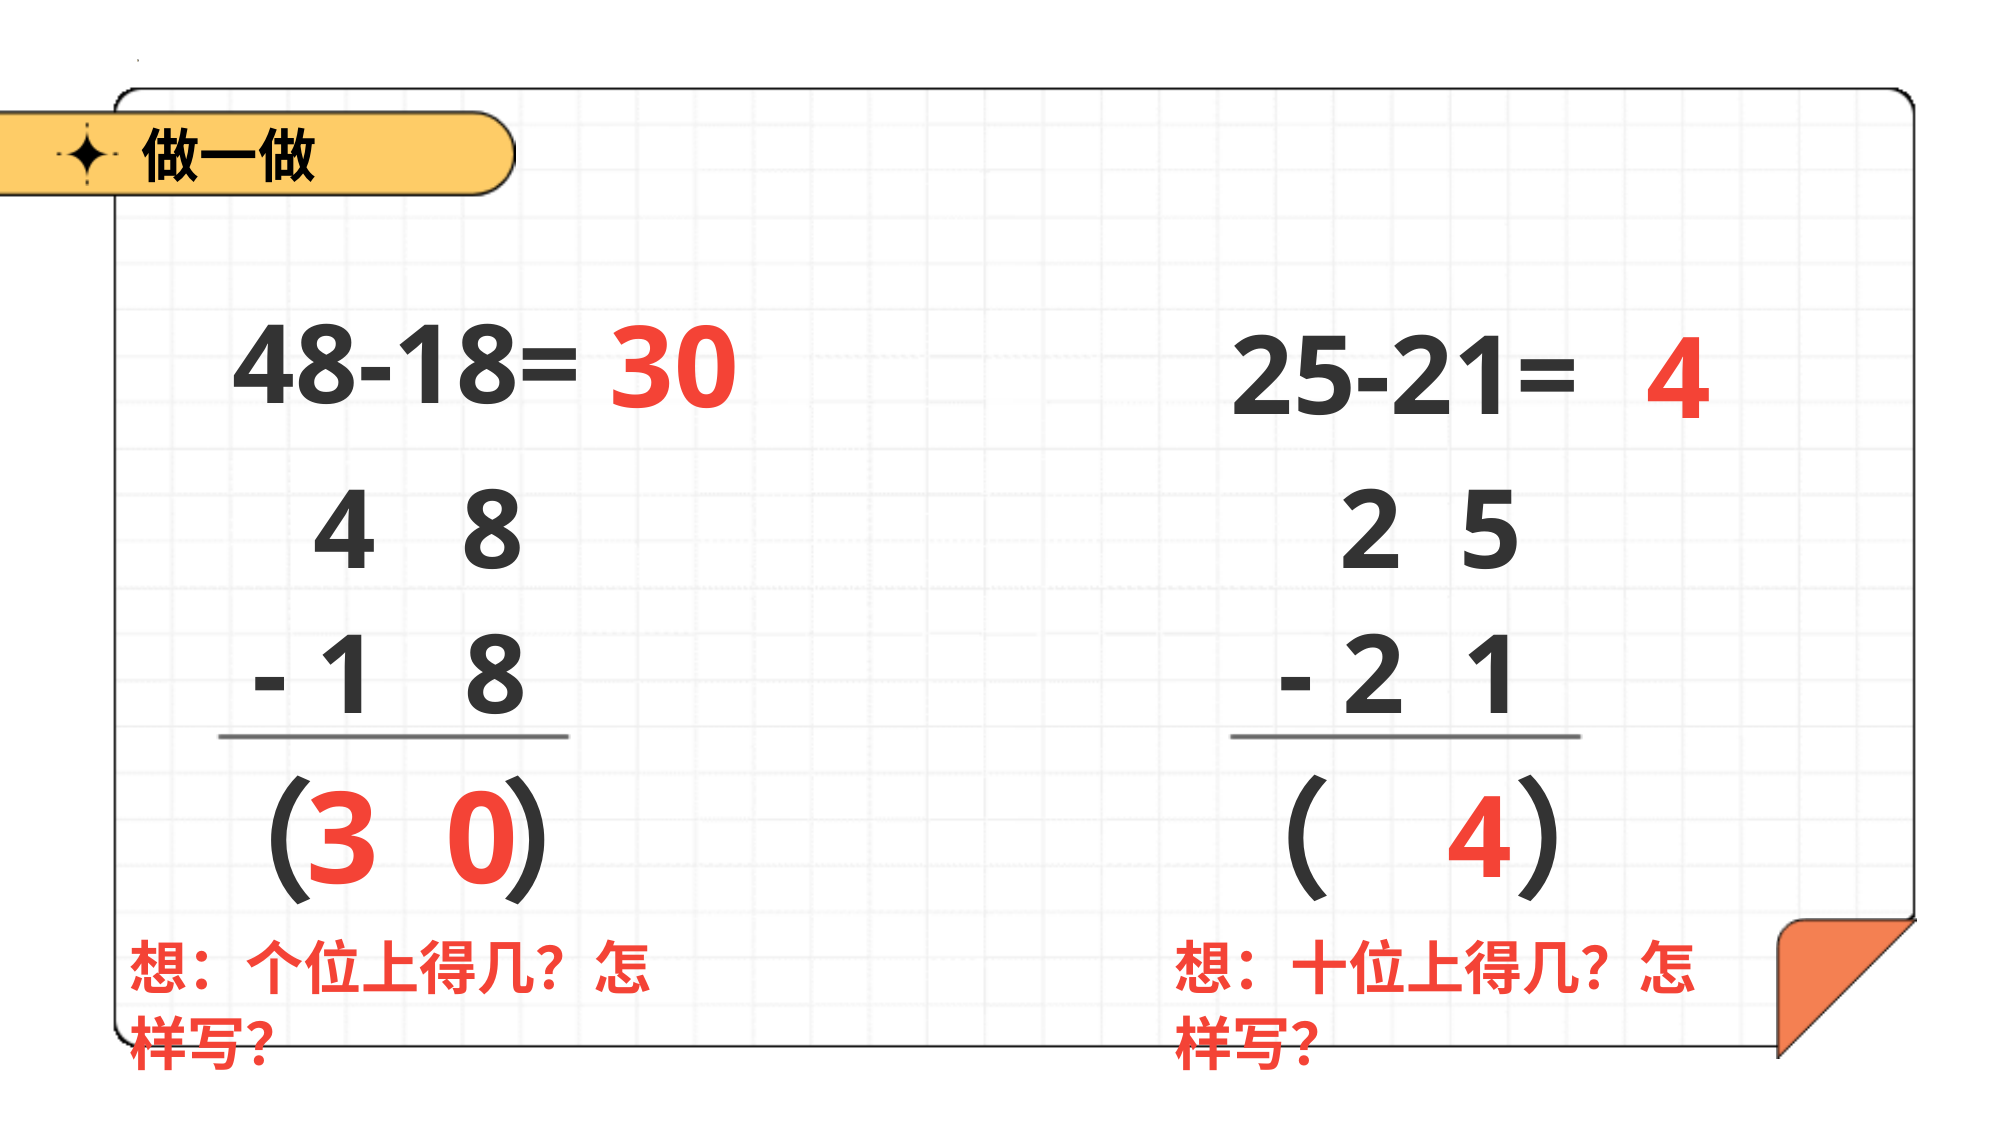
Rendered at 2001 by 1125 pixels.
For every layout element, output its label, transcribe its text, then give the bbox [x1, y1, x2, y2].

picture [0, 74, 1930, 1062]
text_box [215, 445, 573, 741]
text_box 想：十位上得几？怎样写？ [1174, 1069, 1733, 1078]
text_box 想：个位上得几？怎样写？ [130, 1069, 689, 1078]
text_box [1226, 445, 1585, 741]
